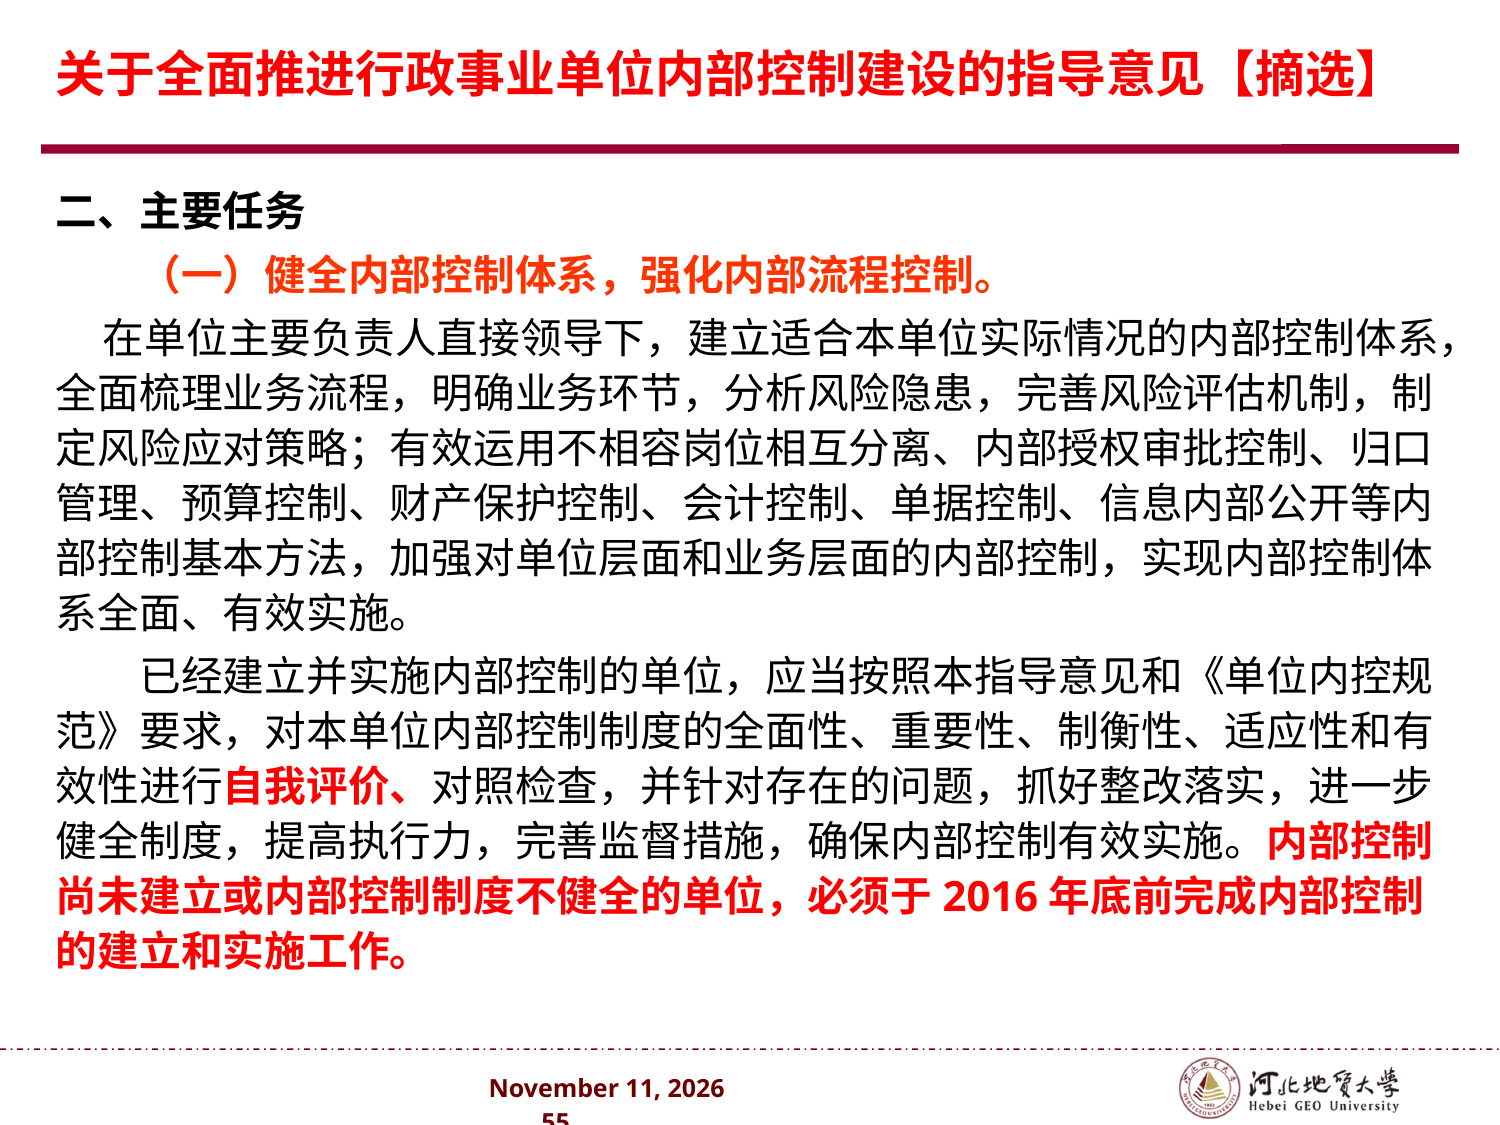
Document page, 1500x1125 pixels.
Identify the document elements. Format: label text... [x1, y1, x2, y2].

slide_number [473, 1064, 990, 1109]
picture [1159, 1049, 1420, 1125]
title 关于全面推进行政事业单位内部控制建设的指导意见【摘选】 [40, 18, 1460, 126]
list 二、主要任务 （一）健全内部控制体系，强化内部流程控制。 在单位主要负责人直接领导下，建立适合本单位实际情况的内部控制体系，全面梳理业务流程，明确业务环节，分析风险隐患，完善风险评估机制，制定风险应对策略；有效运用不相容岗位相互分离、内部授权审批控制、归口管理、预算控制、财产保护控制、会计控制、单据控制、信息内部公开等内部控制基本方法，加强对单位层面和业务层面的内部控制，实现内部控制体系全面、有效实施。 已经建立并实施内部控制的单位，应当按照本指导意见和《单位内控规范》要求，对本单位内部控制制度的全面性、重要性、制衡性、适应性和有效性进行自我评价、对照检查，并针对存在的问题，抓好整改落实，进一步健全制度，提高执行力，完善监督措施，确保内部控制有效实施。内部控制尚未建立或内部控制制度不健全的单位，必须于2016年底前完成内部控制的建立和实施工作。 [40, 172, 1460, 1036]
